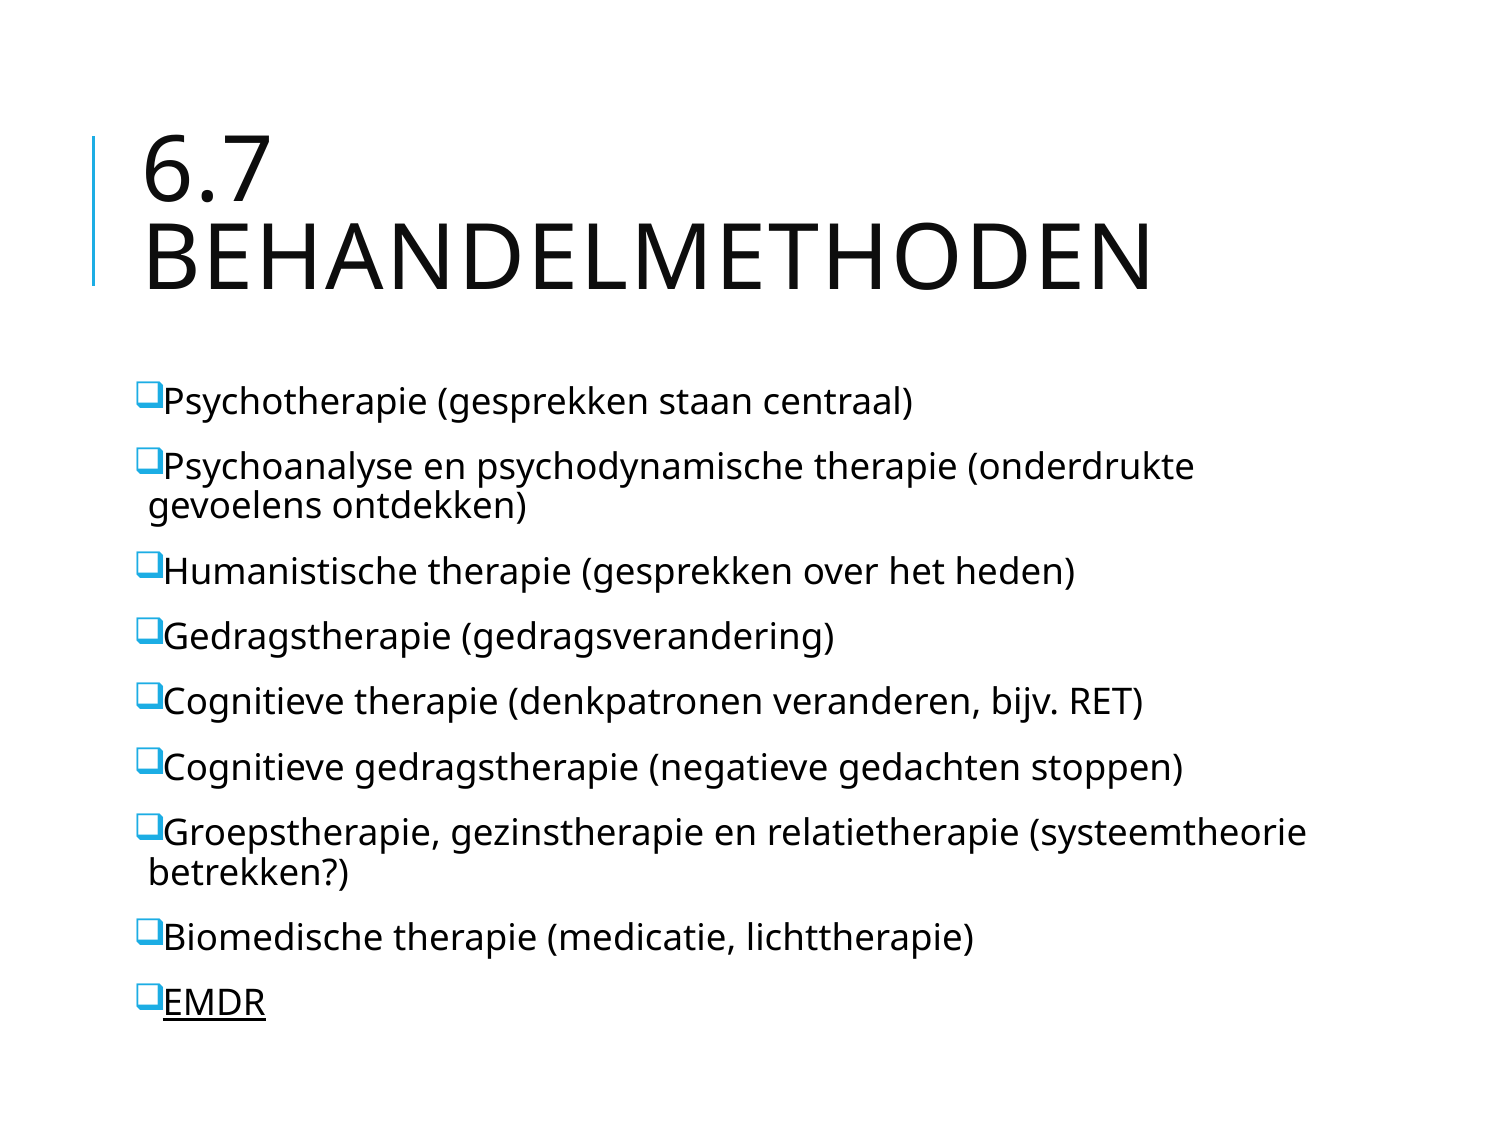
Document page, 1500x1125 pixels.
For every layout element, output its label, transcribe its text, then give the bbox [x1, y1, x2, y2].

title 6.7 Behandelmethoden [126, 96, 1322, 342]
list Psychotherapie (gesprekken staan centraal) Psychoanalyse en psychodynamische therapie (onderdrukte gevoelens ontdekken) Humanistische therapie (gesprekken over het heden) Gedragstherapie (gedragsverandering) Cognitieve therapie (denkpatronen veranderen, bijv. RET) Cognitieve gedragstherapie (negatieve gedachten stoppen) Groepstherapie, gezinstherapie en relatietherapie (systeemtheorie betrekken?) Biomedische therapie (medicatie, lichttherapie) EMDR [126, 375, 1322, 1035]
